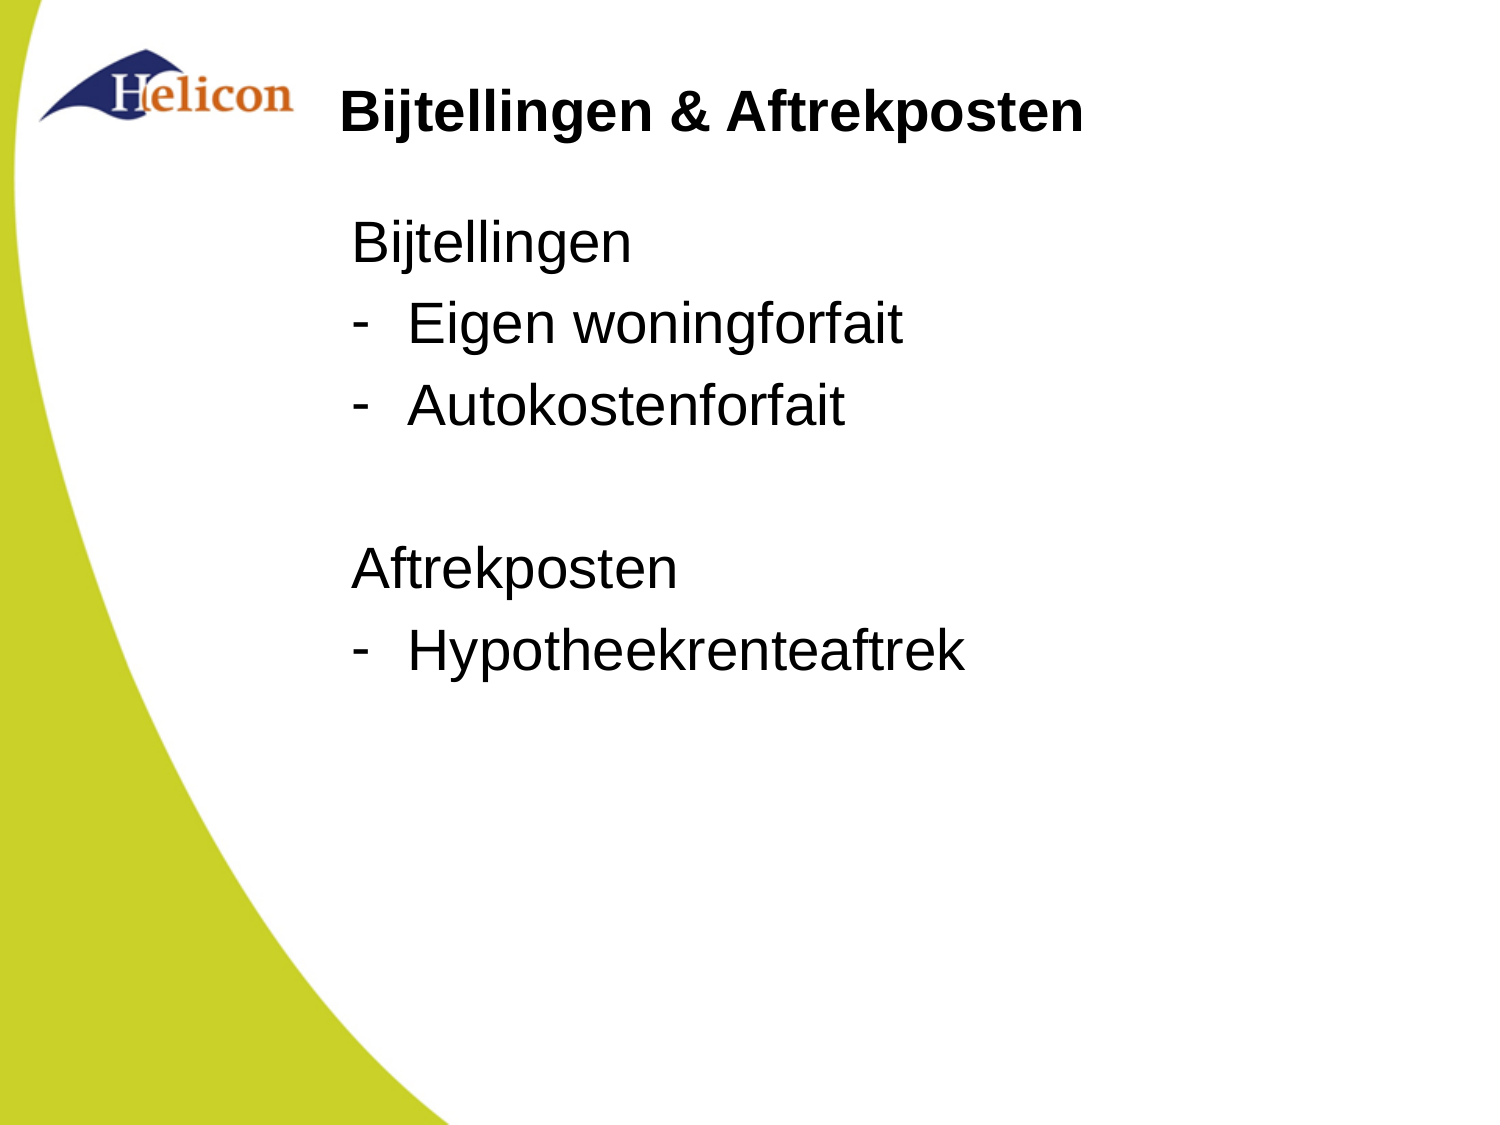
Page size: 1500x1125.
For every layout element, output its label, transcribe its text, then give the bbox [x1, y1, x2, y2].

list Bijtellingen Eigen woningforfait Autokostenforfait Aftrekposten Hypotheekrenteaftrek [336, 196, 1425, 1005]
picture [0, 0, 1500, 1125]
title Bijtellingen & Aftrekposten [324, 54, 1415, 161]
